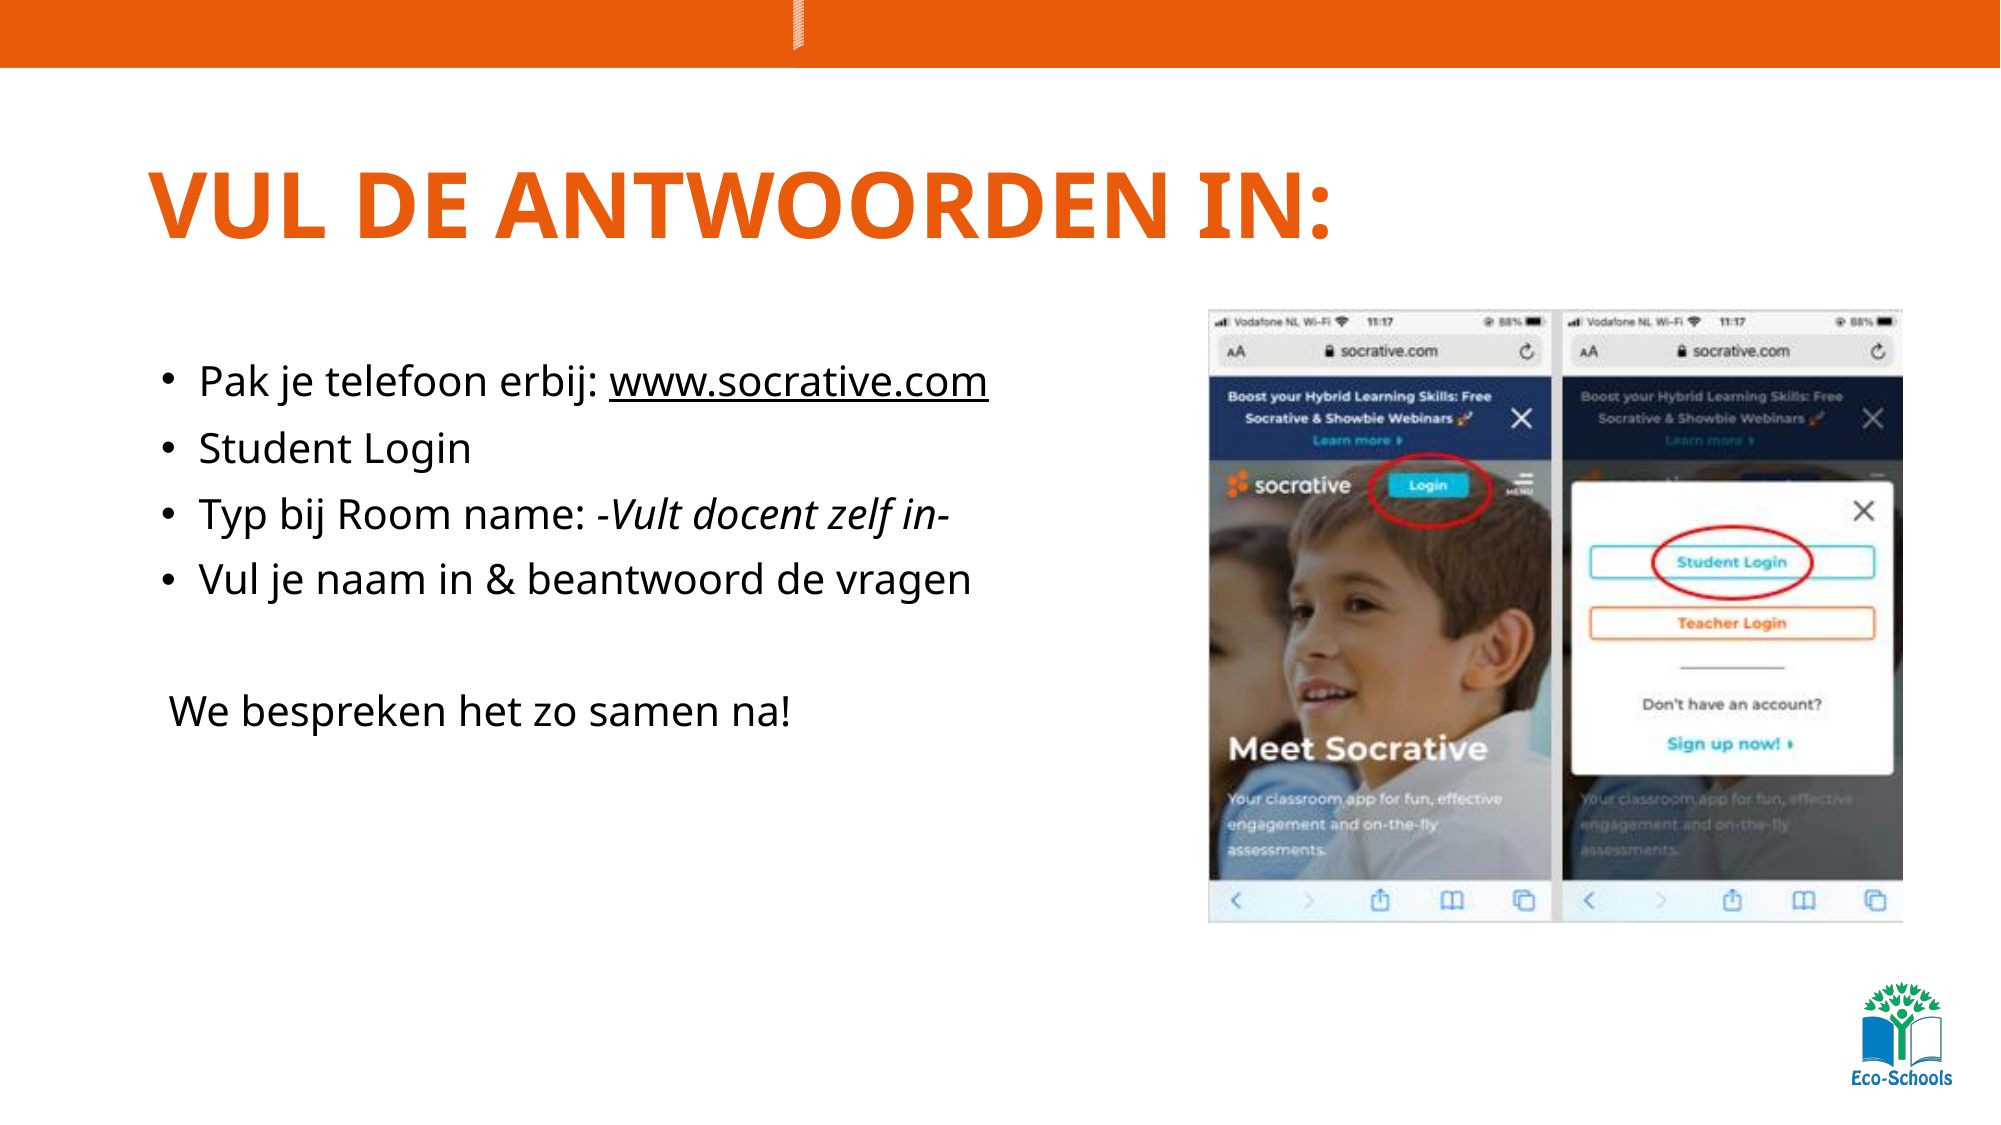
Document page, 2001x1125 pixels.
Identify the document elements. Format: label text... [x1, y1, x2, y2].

picture [793, 0, 804, 50]
title Vul de antwoorden in: [133, 114, 1440, 266]
picture [1208, 309, 1903, 923]
list Pak je telefoon erbij: www.socrative.com Student Login Typ bij Room name: -Vult docent zelf in- Vul je naam in & beantwoord de vragen We bespreken het zo samen na! [146, 347, 1208, 868]
picture [1852, 982, 1952, 1085]
